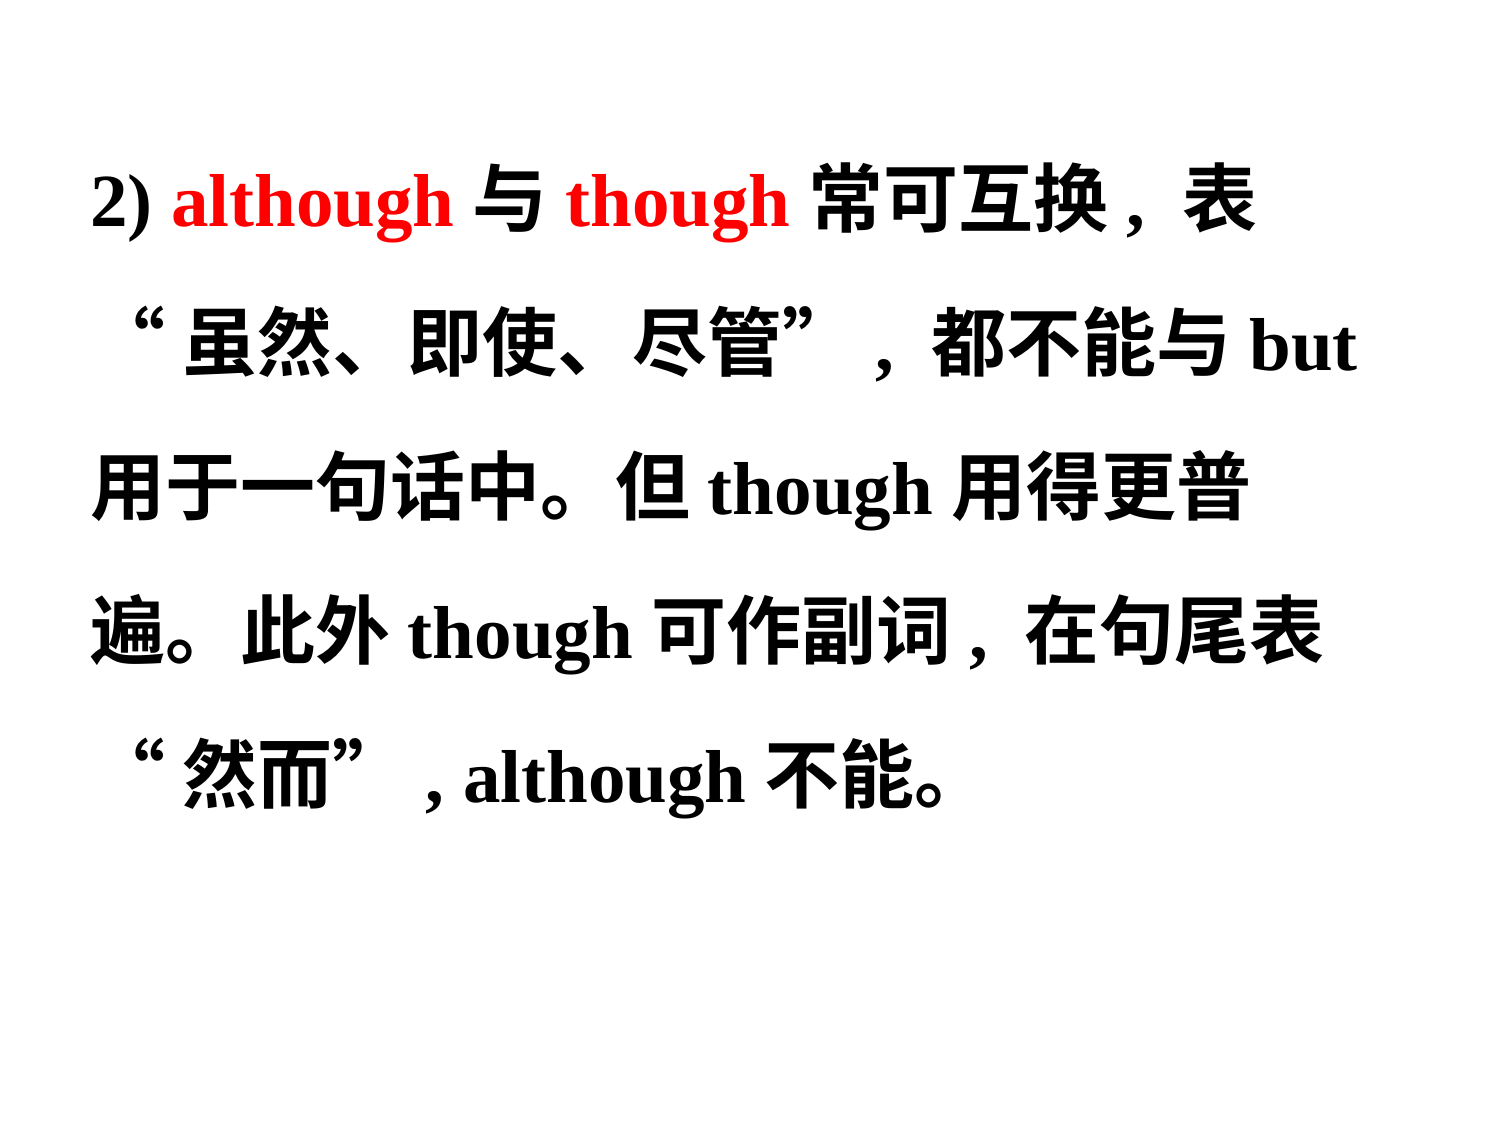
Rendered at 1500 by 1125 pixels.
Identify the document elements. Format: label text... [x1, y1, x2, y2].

list 2) although与though常可互换, 表 “虽然、即使、尽管”, 都不能与but 用于一句话中。但though用得更普 遍。此外though可作副词, 在句尾表 “然而”, although不能。 [75, 90, 1425, 858]
